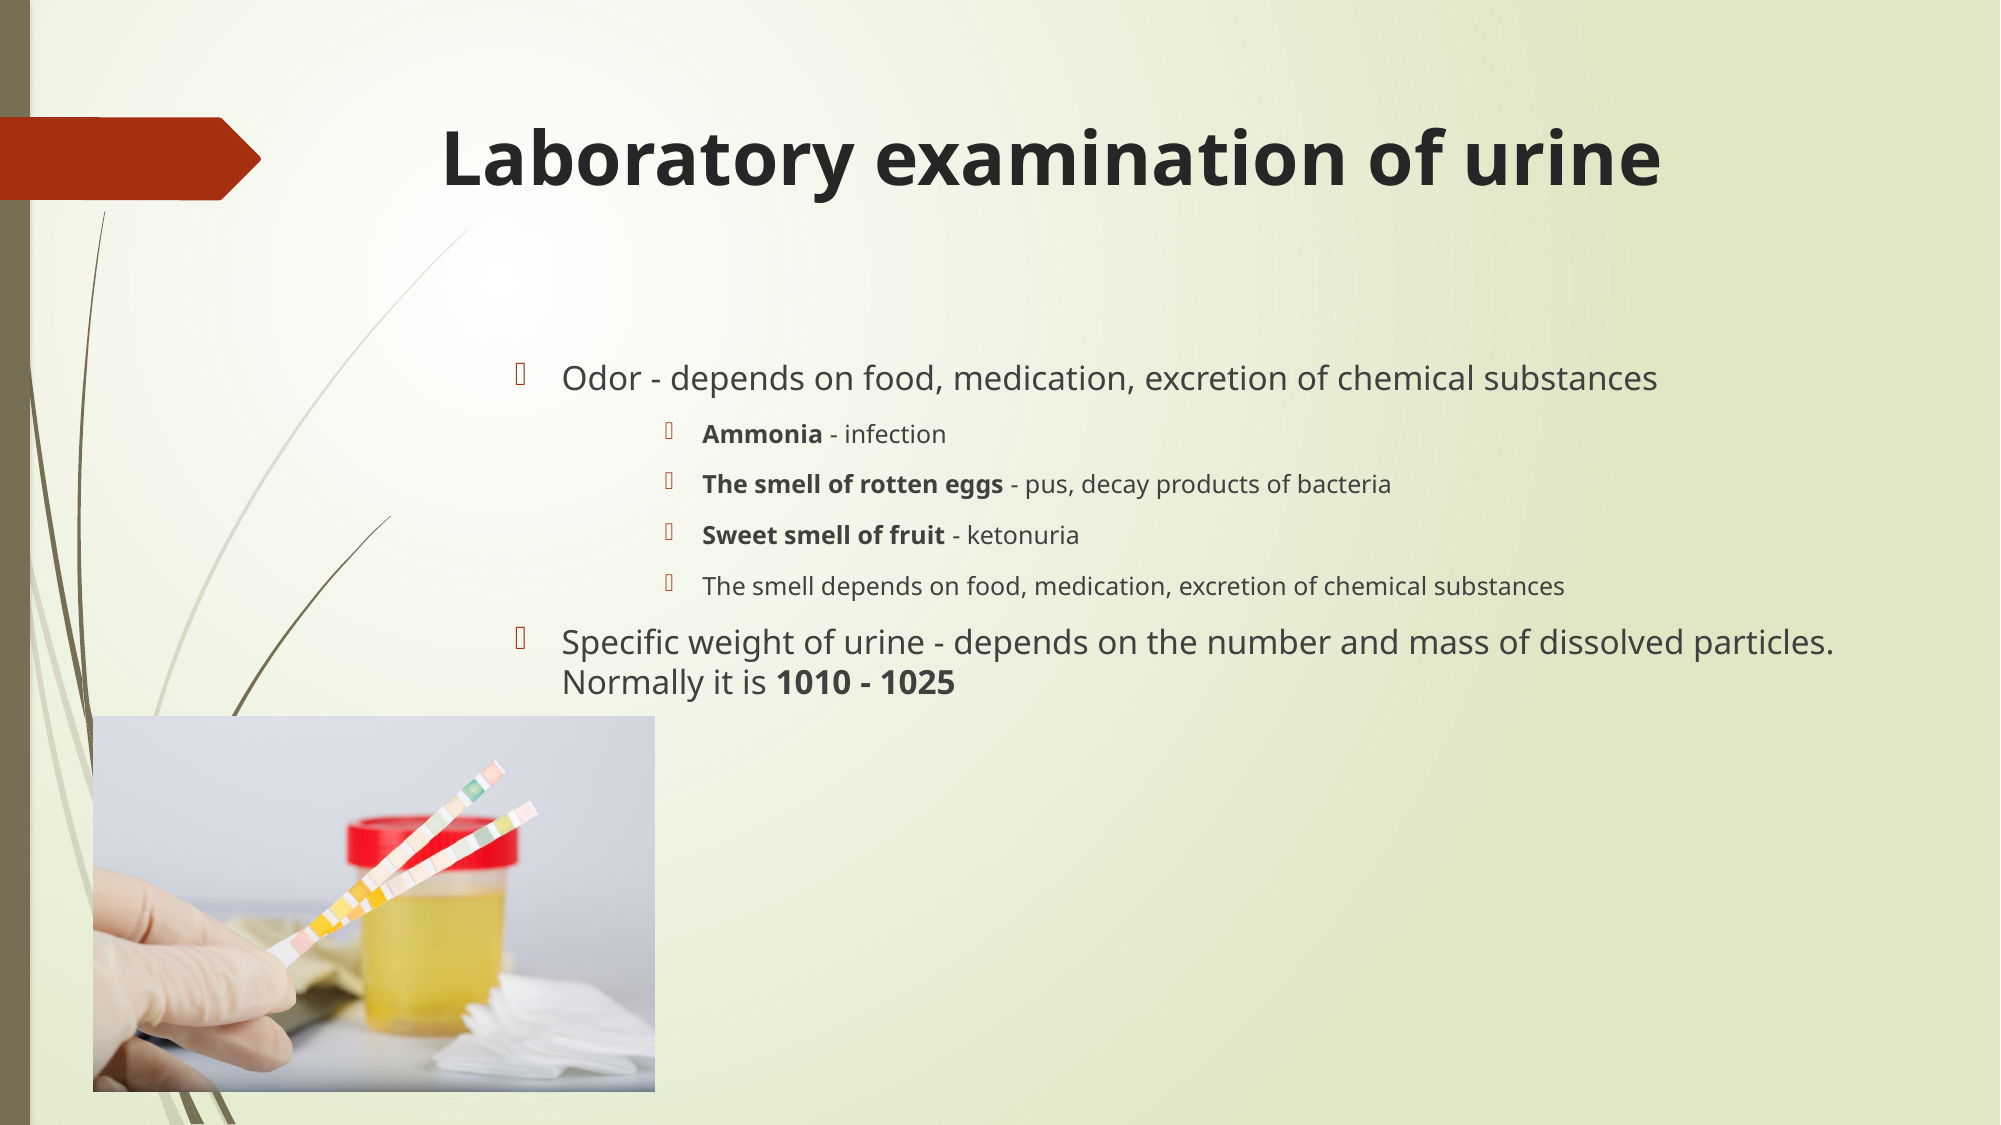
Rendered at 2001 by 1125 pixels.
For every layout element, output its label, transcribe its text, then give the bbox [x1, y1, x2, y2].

picture [93, 716, 656, 1092]
list Odor - depends on food, medication, excretion of chemical substances Ammonia - infection The smell of rotten eggs - pus, decay products of bacteria Sweet smell of fruit - ketonuria The smell depends on food, medication, excretion of chemical substances Specific weight of urine - depends on the number and mass of dissolved particles. Normally it is 1010 - 1025 [424, 350, 1888, 970]
title Laboratory examination of urine [425, 102, 1888, 313]
